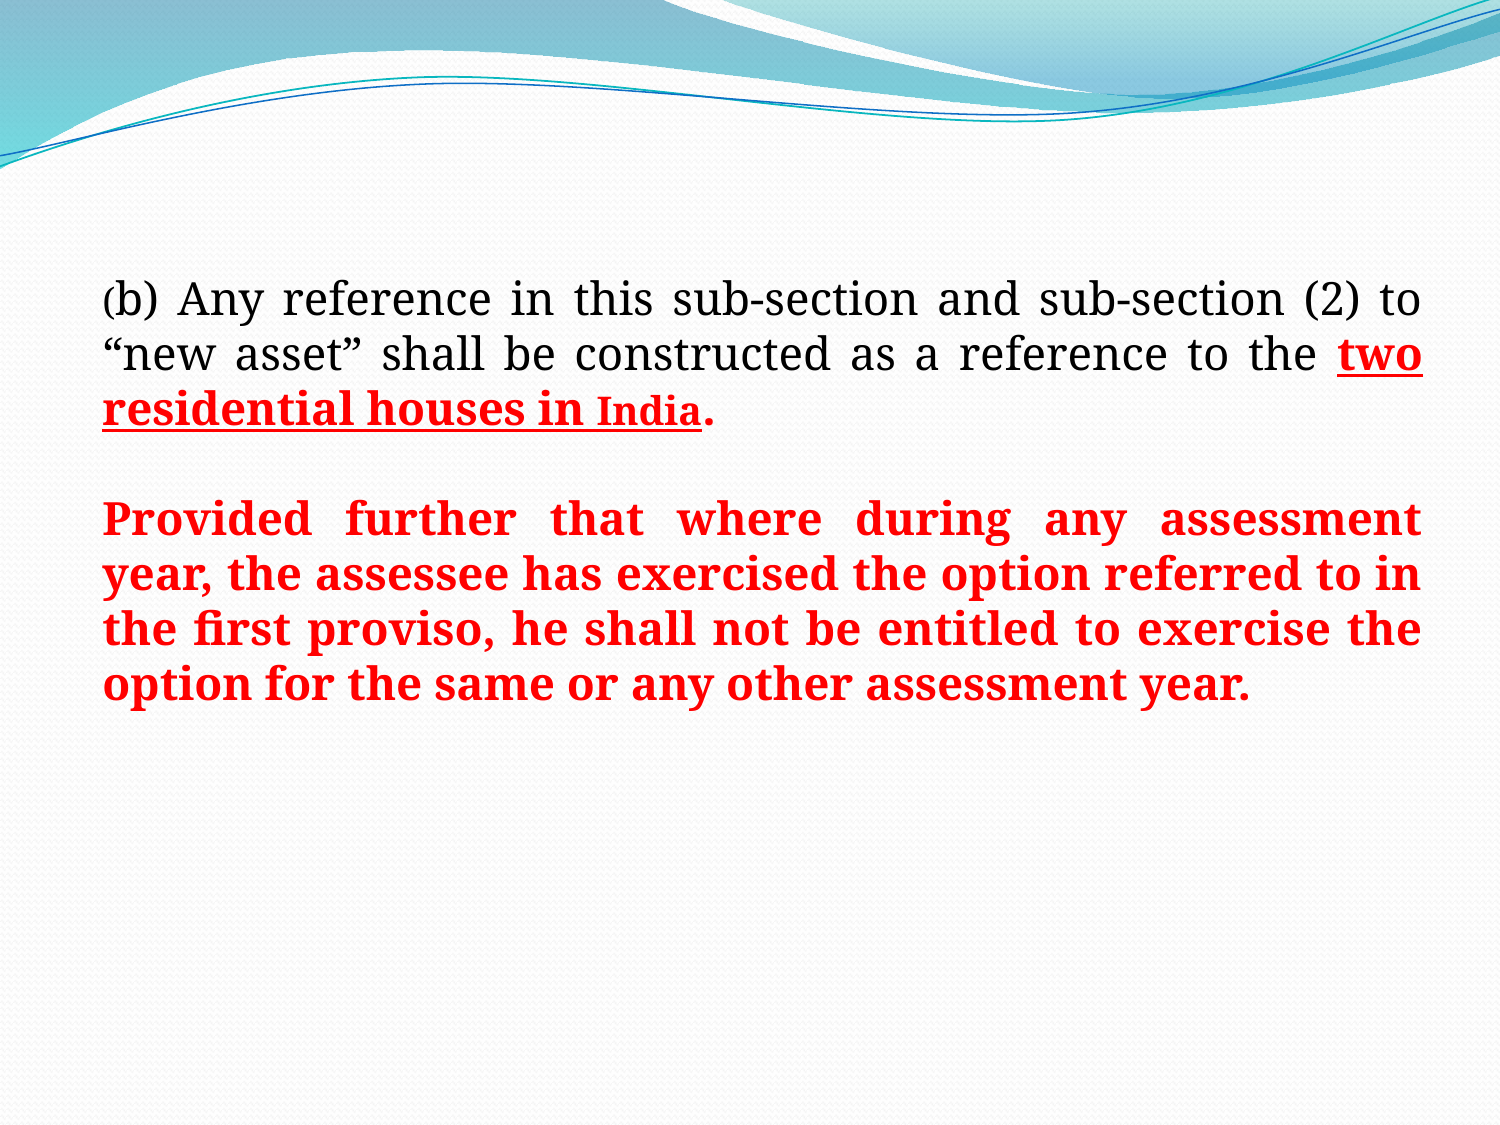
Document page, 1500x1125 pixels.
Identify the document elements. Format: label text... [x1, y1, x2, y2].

text_box (b) Any reference in this sub-section and sub-section (2) to “new asset” shall be constructed as a reference to the two residential houses in India. Provided further that where during any assessment year, the assessee has exercised the option referred to in the first proviso, he shall not be entitled to exercise the option for the same or any other assessment year. [87, 262, 1438, 717]
